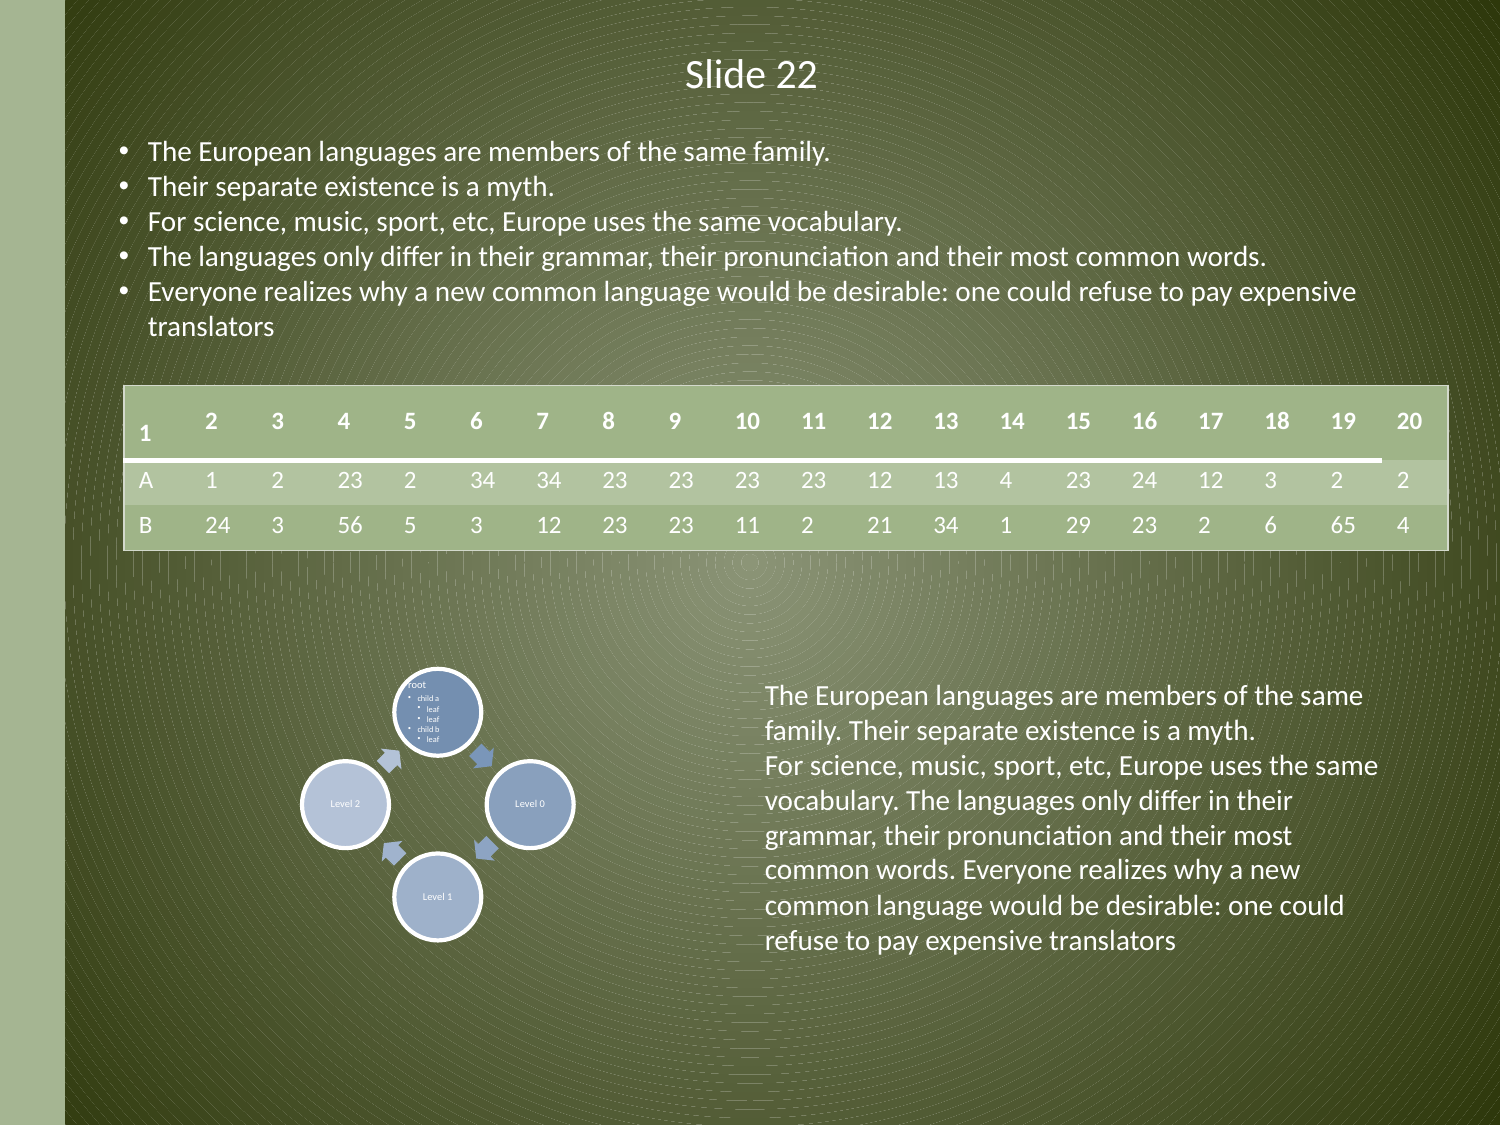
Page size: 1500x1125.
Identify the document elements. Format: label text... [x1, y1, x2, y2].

table_cell 4 [1382, 505, 1447, 550]
table_cell 2 [786, 505, 852, 550]
table_header 10 [720, 386, 786, 458]
table_cell 1 [985, 505, 1051, 550]
table_cell 23 [587, 505, 654, 550]
table_cell 1 [190, 463, 256, 505]
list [111, 668, 764, 941]
table_header 12 [852, 386, 918, 458]
table_header 1 [125, 386, 190, 458]
table_cell 2 [256, 463, 323, 505]
table_cell 23 [654, 463, 720, 505]
table_cell 11 [720, 505, 786, 550]
table_header 19 [1316, 386, 1382, 458]
table_cell 13 [918, 463, 985, 505]
table_cell 6 [1249, 505, 1316, 550]
table_header 6 [455, 386, 521, 458]
table_cell 12 [1183, 463, 1249, 505]
table_cell 3 [1249, 463, 1316, 505]
table_cell 23 [654, 505, 720, 550]
table_cell 34 [455, 463, 521, 505]
table_cell 3 [256, 505, 323, 550]
table_cell 23 [323, 463, 389, 505]
table_header 20 [1382, 386, 1447, 460]
title Slide 22 [76, 30, 1427, 114]
table_header 7 [521, 386, 587, 458]
table_header 5 [389, 386, 455, 458]
table_header 3 [256, 386, 323, 458]
table_header 9 [654, 386, 720, 458]
table_cell 12 [521, 505, 587, 550]
table_cell 23 [1051, 463, 1117, 505]
table_cell 23 [720, 463, 786, 505]
table_cell 56 [323, 505, 389, 550]
table_cell 3 [455, 505, 521, 550]
table_cell B [125, 505, 190, 550]
table_cell 2 [1382, 460, 1447, 505]
table_header 18 [1249, 386, 1316, 458]
table_cell 29 [1051, 505, 1117, 550]
table_header 13 [918, 386, 985, 458]
table_header 8 [587, 386, 654, 458]
table_cell 4 [985, 463, 1051, 505]
table_cell 2 [1316, 463, 1382, 505]
table_cell 12 [852, 463, 918, 505]
table_cell 23 [786, 463, 852, 505]
table_cell 2 [389, 463, 455, 505]
table_cell 23 [1117, 505, 1183, 550]
table_cell 5 [389, 505, 455, 550]
table_cell 34 [918, 505, 985, 550]
table_header 17 [1183, 386, 1249, 458]
table_cell 21 [852, 505, 918, 550]
table_cell 24 [1117, 463, 1183, 505]
table_cell 2 [1183, 505, 1249, 550]
table_cell 34 [521, 463, 587, 505]
table_header 11 [786, 386, 852, 458]
text_box The European languages are members of the same family. Their separate existence is a myth. For science, music, sport, etc, Europe uses the same vocabulary. The languages only differ in their grammar, their pronunciation and their most common words. Everyone realizes why a new common language would be desirable: one could refuse to pay expensive translators [750, 668, 1400, 1009]
table_cell A [125, 463, 190, 505]
table_header 4 [323, 386, 389, 458]
table_header 2 [190, 386, 256, 458]
table_header 15 [1051, 386, 1117, 458]
table_cell 65 [1316, 505, 1382, 550]
table_cell 24 [190, 505, 256, 550]
table_header 14 [985, 386, 1051, 458]
table_header 16 [1117, 386, 1183, 458]
table_cell 23 [587, 463, 654, 505]
text_box The European languages are members of the same family. Their separate existence is a myth. For science, music, sport, etc, Europe uses the same vocabulary. The languages only differ in their grammar, their pronunciation and their most common words. Everyone realizes why a new common language would be desirable: one could refuse to pay expensive translators [88, 125, 1388, 395]
